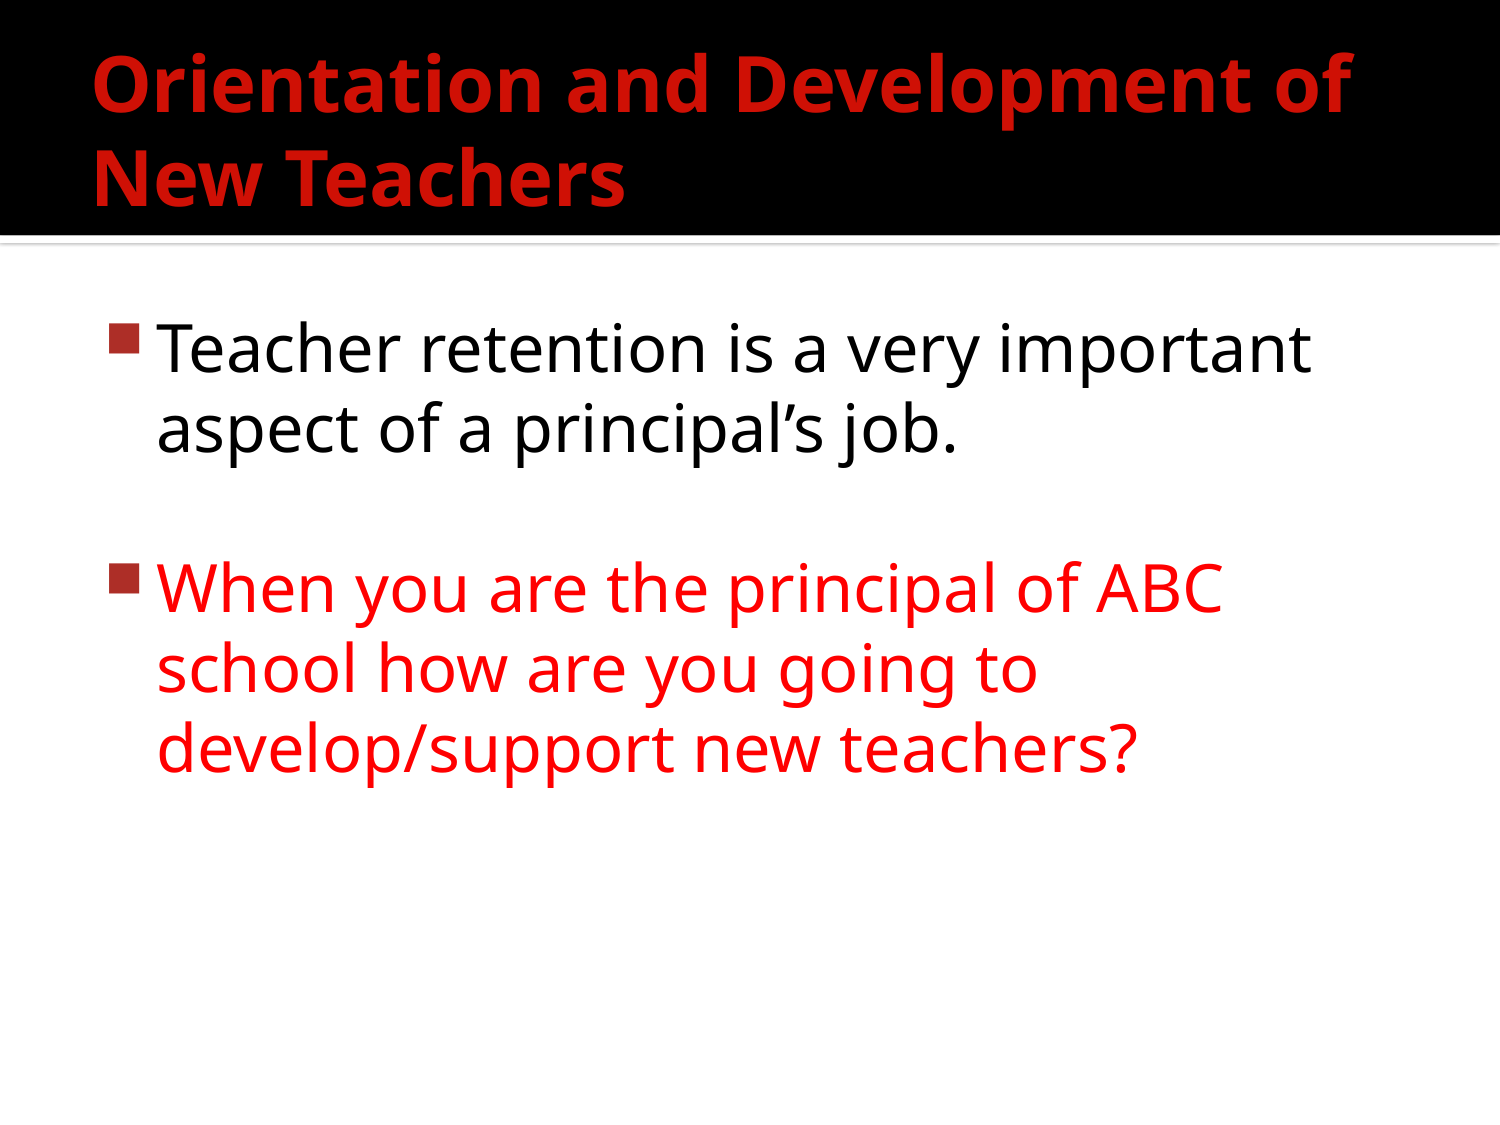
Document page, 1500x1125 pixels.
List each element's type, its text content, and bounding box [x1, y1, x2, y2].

title Orientation and Development of New Teachers [75, 25, 1425, 231]
list Teacher retention is a very important aspect of a principal’s job. When you are the principal of ABC school how are you going to develop/support new teachers? [75, 291, 1425, 1050]
